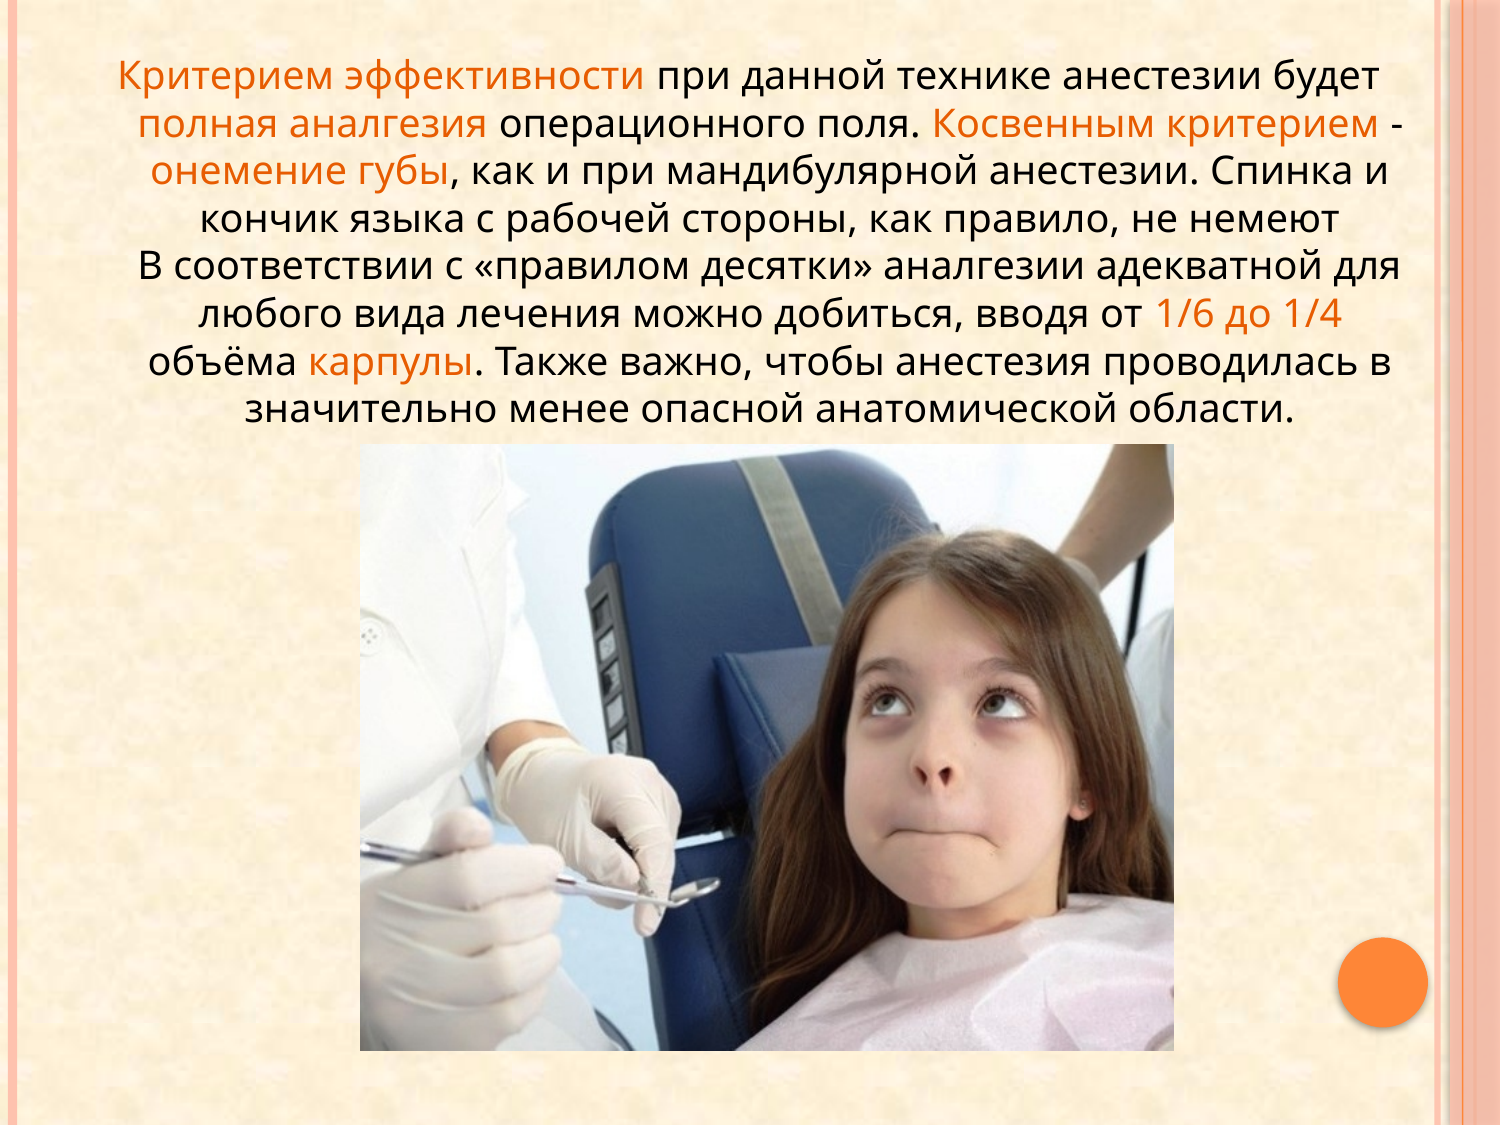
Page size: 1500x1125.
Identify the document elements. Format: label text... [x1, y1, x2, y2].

picture [1441, 0, 1449, 1125]
list Критерием эффективности при данной технике анестезии будет полная аналгезия операционного поля. Косвенным критерием - онемение губы, как и при мандибулярной анестезии. Спинка и кончик языка с рабочей стороны, как правило, не немеют В соответствии с «правилом десятки» аналгезии адекватной для любого вида лечения можно добиться, вводя от 1/6 до 1/4 объёма карпулы. Также важно, чтобы анестезия проводилась в значительно менее опасной анатомической области. [75, 42, 1424, 492]
picture [18, 0, 1434, 1125]
picture [0, 0, 7, 1125]
